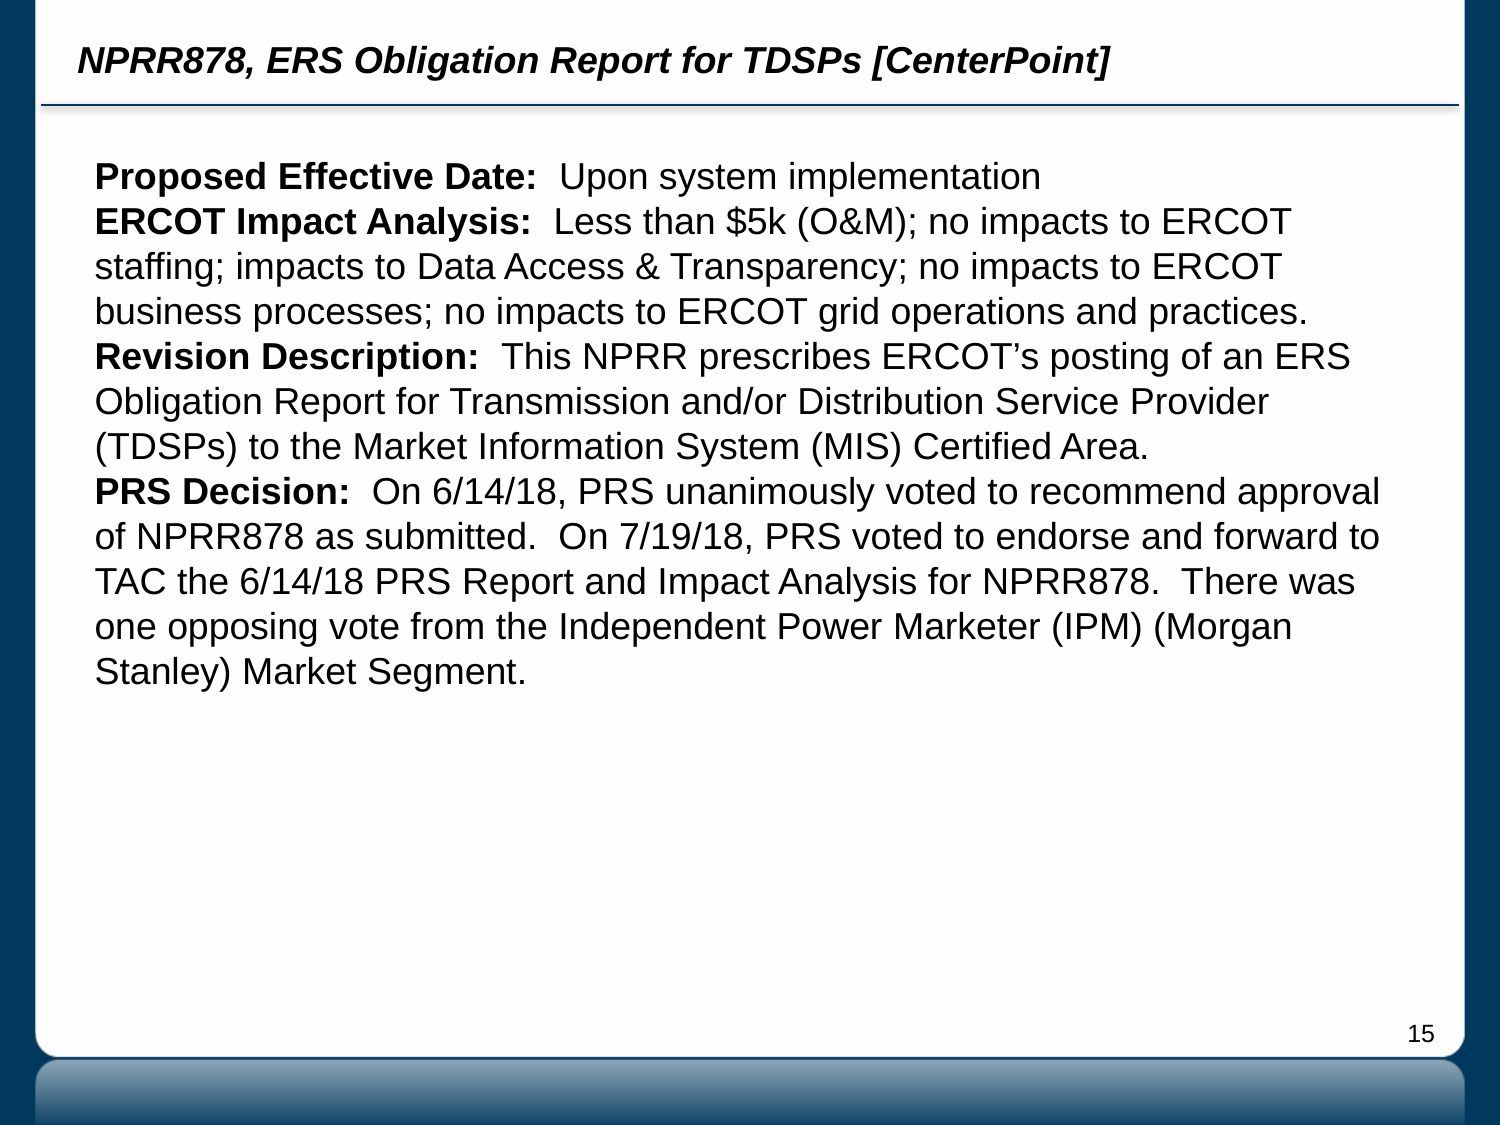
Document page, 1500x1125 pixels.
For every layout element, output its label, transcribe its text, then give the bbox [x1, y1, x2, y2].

text_box Proposed Effective Date: Upon system implementation ERCOT Impact Analysis: Less than $5k (O&M); no impacts to ERCOT staffing; impacts to Data Access & Transparency; no impacts to ERCOT business processes; no impacts to ERCOT grid operations and practices. Revision Description: This NPRR prescribes ERCOT’s posting of an ERS Obligation Report for Transmission and/or Distribution Service Provider (TDSPs) to the Market Information System (MIS) Certified Area. PRS Decision: On 6/14/18, PRS unanimously voted to recommend approval of NPRR878 as submitted. On 7/19/18, PRS voted to endorse and forward to TAC the 6/14/18 PRS Report and Impact Analysis for NPRR878. There was one opposing vote from the Independent Power Marketer (IPM) (Morgan Stanley) Market Segment. [79, 144, 1419, 699]
picture [35, 0, 1465, 1125]
title NPRR878, ERS Obligation Report for TDSPs [CenterPoint] [62, 20, 1450, 97]
